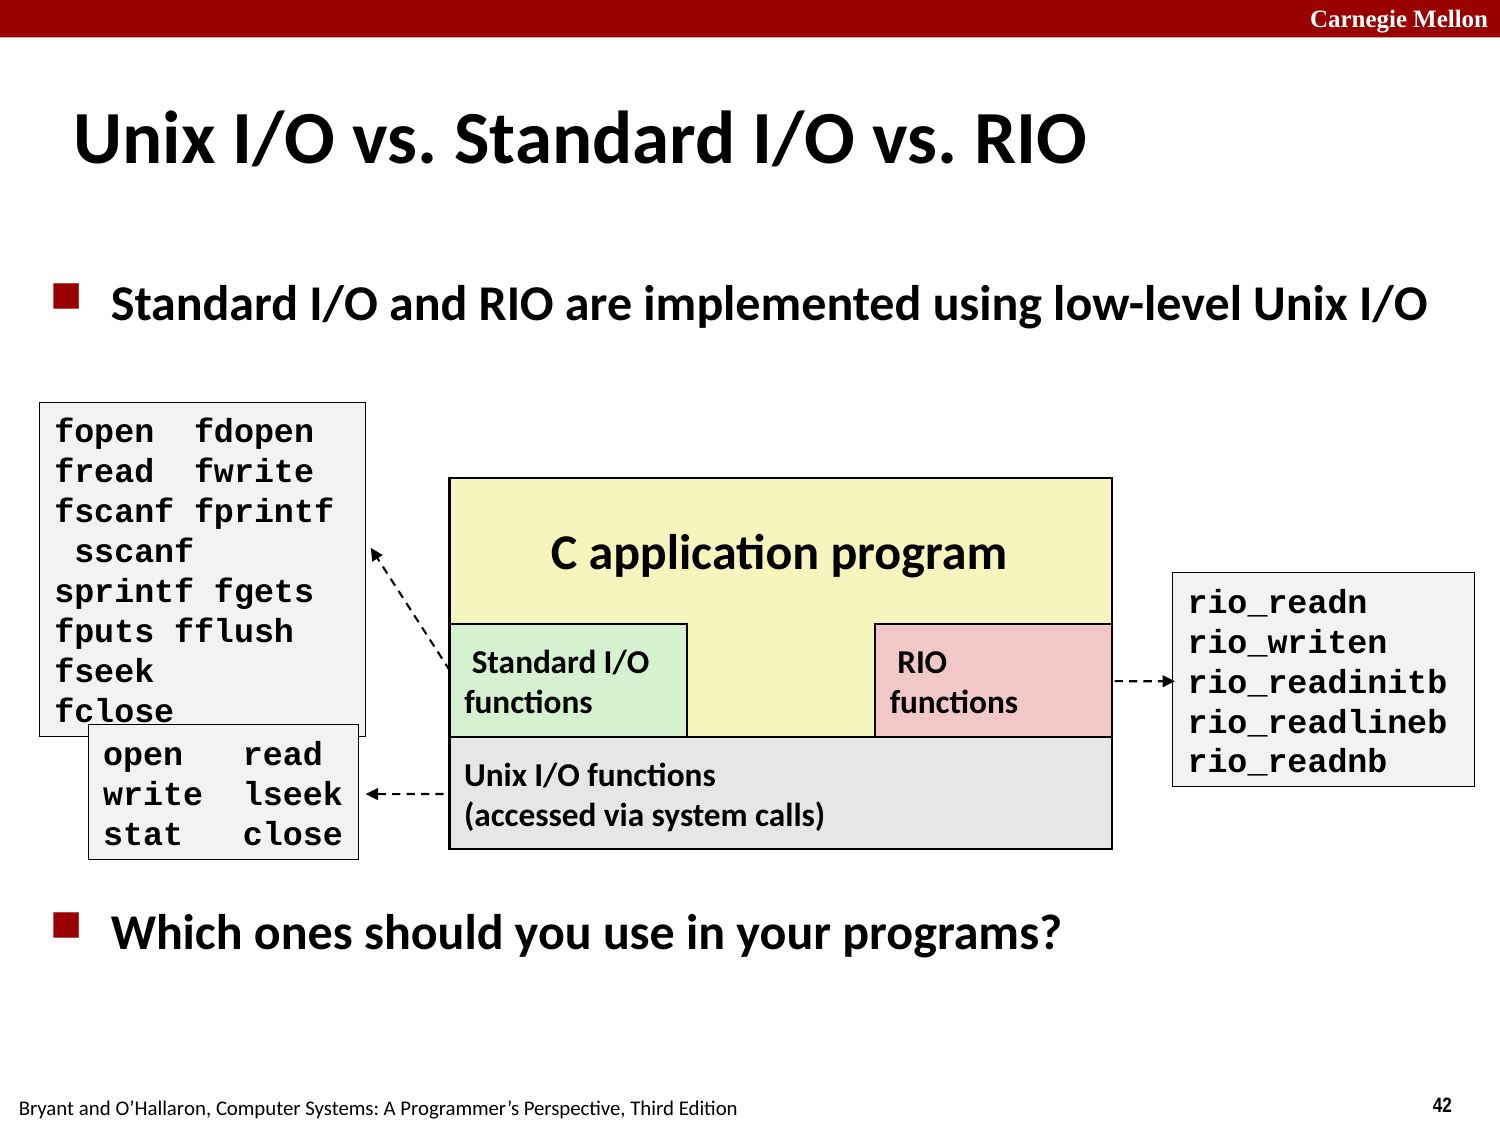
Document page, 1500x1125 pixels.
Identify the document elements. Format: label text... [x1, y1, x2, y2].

text_box rio_readn rio_writen rio_readinitb rio_readlineb rio_readnb [1172, 572, 1475, 787]
text_box [370, 547, 383, 562]
list Standard I/O and RIO are implemented using low-level Unix I/O Which ones should you use in your programs? [39, 262, 1476, 1063]
title Unix I/O vs. Standard I/O vs. RIO [58, 71, 1305, 197]
text_box [1159, 675, 1175, 688]
text_box Unix I/O functions (accessed via system calls) [449, 736, 1113, 850]
text_box RIO functions [874, 624, 1113, 737]
text_box open read write lseek stat close [88, 724, 359, 860]
text_box [449, 477, 1113, 736]
text_box Standard I/O functions [449, 624, 688, 737]
text_box fopen fdopen fread fwrite fscanf fprintf sscanf sprintf fgets fputs fflush fseek fclose [39, 402, 366, 737]
text_box [365, 787, 379, 801]
text_box C application program [536, 512, 1023, 588]
